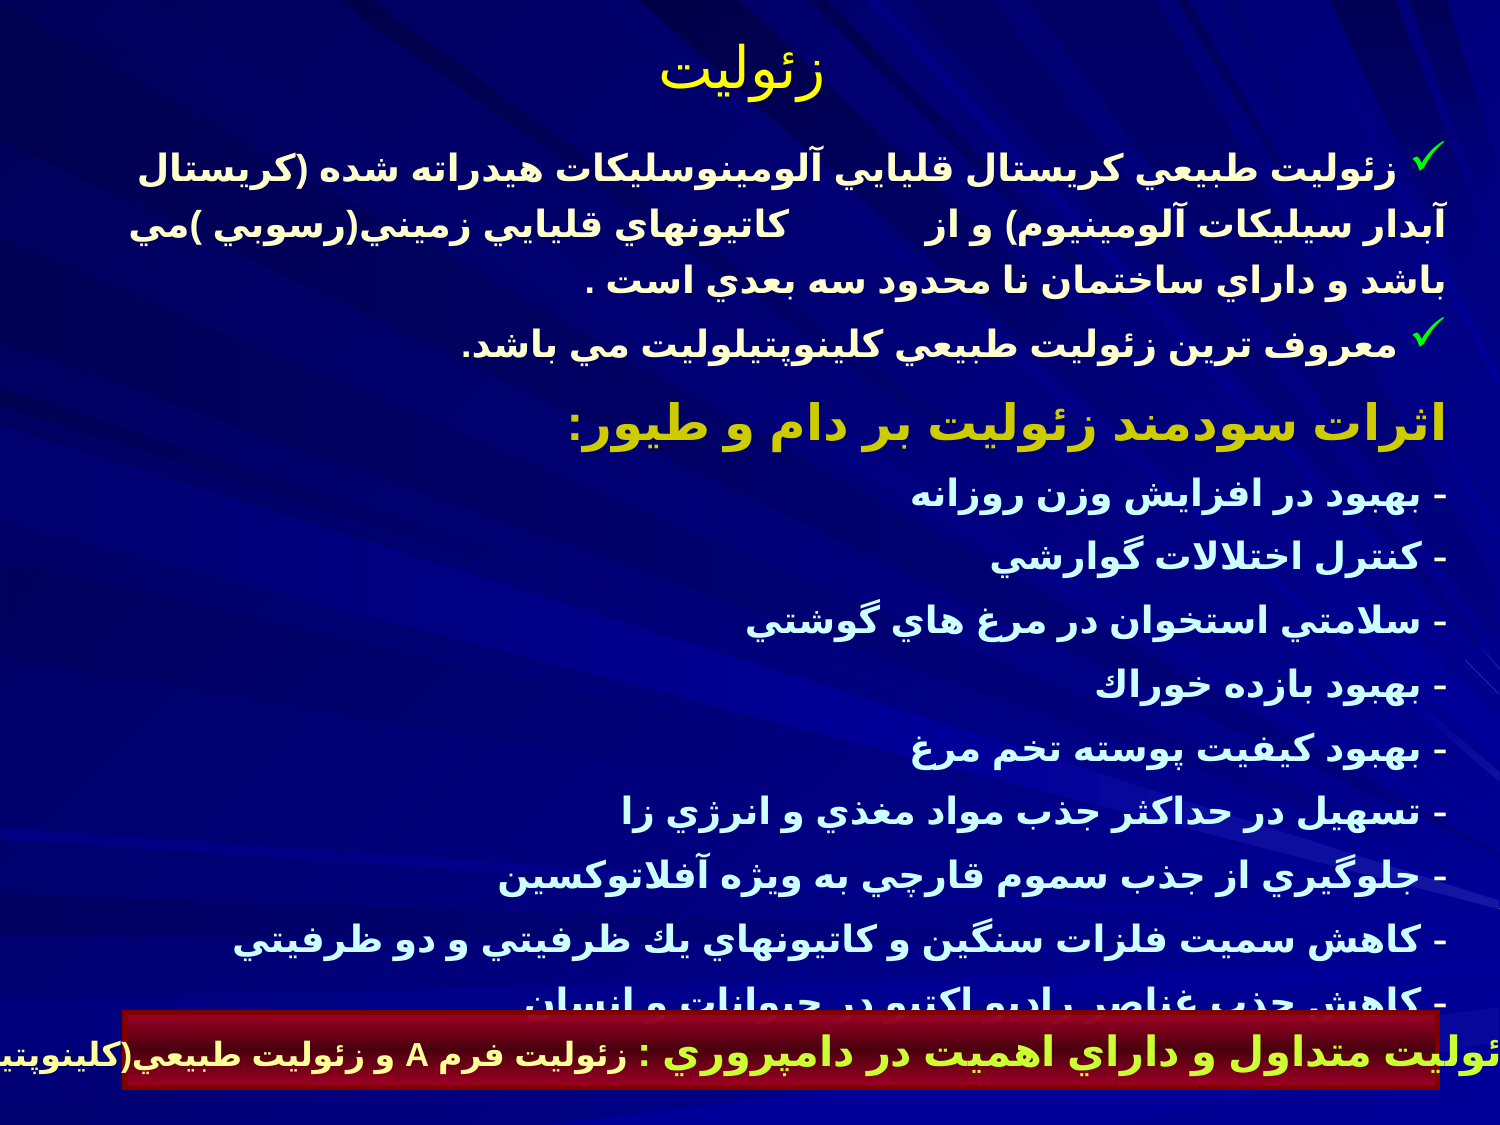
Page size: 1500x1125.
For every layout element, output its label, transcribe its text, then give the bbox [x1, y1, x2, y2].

title زئوليت [74, 0, 1426, 124]
text_box دو نوع زئوليت متداول و داراي اهميت در دامپروري : زئوليت فرم A و زئوليت طبيعي(كلينوپتيلوليت) [125, 1012, 1438, 1088]
list زئوليت طبيعي كريستال قليايي آلومينوسليكات هيدراته شده (كريستال آبدار سيليكات آلومينيوم) و از كاتيونهاي قليايي زميني(رسوبي )مي باشد و داراي ساختمان نا محدود سه بعدي است . معروف ترين زئوليت طبيعي كلينوپتيلوليت مي باشد. اثرات سودمند زئوليت بر دام و طيور: بهبود در افزايش وزن روزانه كنترل اختلالات گوارشي سلامتي استخوان در مرغ هاي گوشتي بهبود بازده خوراك بهبود كيفيت پوسته تخم مرغ تسهيل در حداكثر جذب مواد مغذي و انرژي زا جلوگيري از جذب سموم قارچي به ويژه آفلاتوكسين كاهش سميت فلزات سنگين و كاتيونهاي يك ظرفيتي و دو ظرفيتي كاهش جذب غناصر راديو اكتيو در حيوانات و انسان [74, 124, 1463, 1088]
